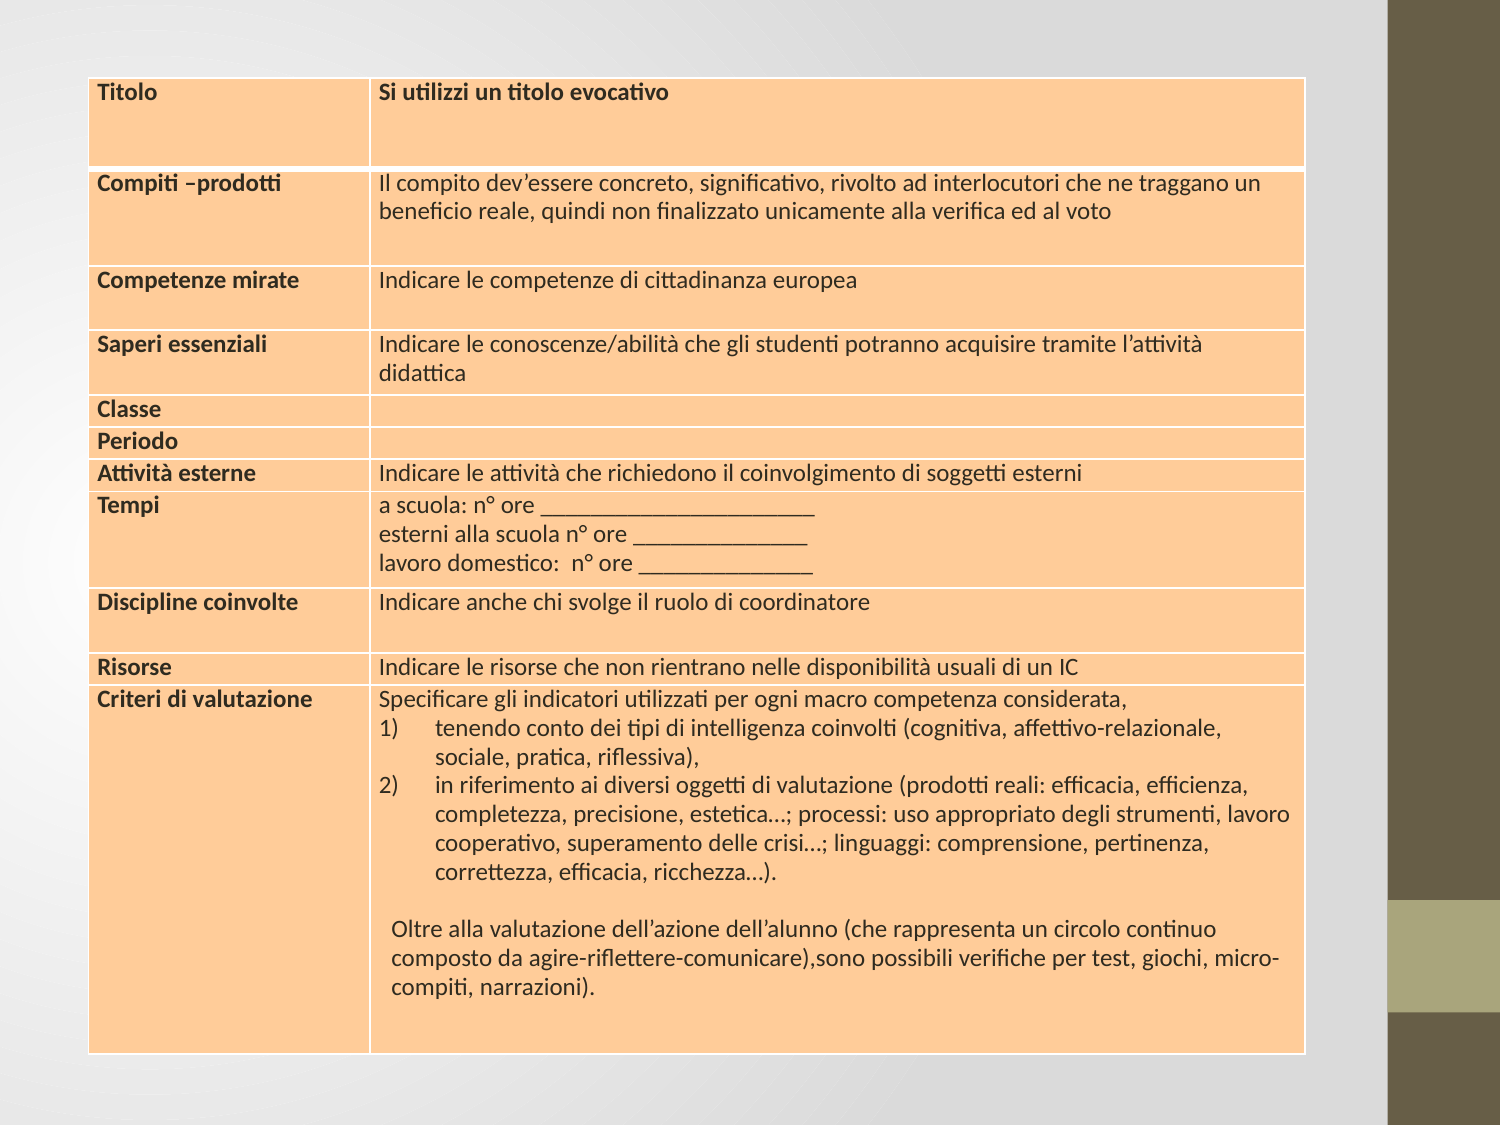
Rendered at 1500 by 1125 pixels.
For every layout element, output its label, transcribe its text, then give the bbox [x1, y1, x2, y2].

table_header Si utilizzi un titolo evocativo [371, 79, 1304, 166]
table_cell [371, 396, 1304, 426]
table_cell a scuola: n° ore ______________________ esterni alla scuola n° ore ______________ lavoro domestico: n° ore ______________ [371, 492, 1304, 587]
table_cell Competenze mirate [89, 267, 369, 329]
table_cell Compiti –prodotti [89, 172, 369, 265]
table_cell Indicare le attività che richiedono il coinvolgimento di soggetti esterni [371, 460, 1304, 491]
table_cell Periodo [89, 428, 369, 458]
table_cell Tempi [89, 492, 369, 587]
table_cell Specificare gli indicatori utilizzati per ogni macro competenza considerata, tenendo conto dei tipi di intelligenza coinvolti (cognitiva, affettivo-relazionale, sociale, pratica, riflessiva), in riferimento ai diversi oggetti di valutazione (prodotti reali: efficacia, efficienza, completezza, precisione, estetica…; processi: uso appropriato degli strumenti, lavoro cooperativo, superamento delle crisi…; linguaggi: comprensione, pertinenza, correttezza, efficacia, ricchezza…). Oltre alla valutazione dell’azione dell’alunno (che rappresenta un circolo continuo composto da agire-riflettere-comunicare),sono possibili verifiche per test, giochi, micro-compiti, narrazioni). [371, 686, 1304, 1053]
table_cell Discipline coinvolte [89, 589, 369, 652]
table_cell Indicare le conoscenze/abilità che gli studenti potranno acquisire tramite l’attività didattica [371, 331, 1304, 394]
table_cell Criteri di valutazione [89, 686, 369, 1053]
table_cell [371, 428, 1304, 458]
table_header Titolo [89, 79, 369, 166]
table_cell Indicare le risorse che non rientrano nelle disponibilità usuali di un IC [371, 654, 1304, 684]
table_cell Indicare le competenze di cittadinanza europea [371, 267, 1304, 329]
table_cell Il compito dev’essere concreto, significativo, rivolto ad interlocutori che ne traggano un beneficio reale, quindi non finalizzato unicamente alla verifica ed al voto [371, 172, 1304, 265]
table_cell Risorse [89, 654, 369, 684]
table_cell Classe [89, 396, 369, 426]
table_cell Saperi essenziali [89, 331, 369, 394]
table_cell Attività esterne [89, 460, 369, 491]
table_cell Indicare anche chi svolge il ruolo di coordinatore [371, 589, 1304, 652]
